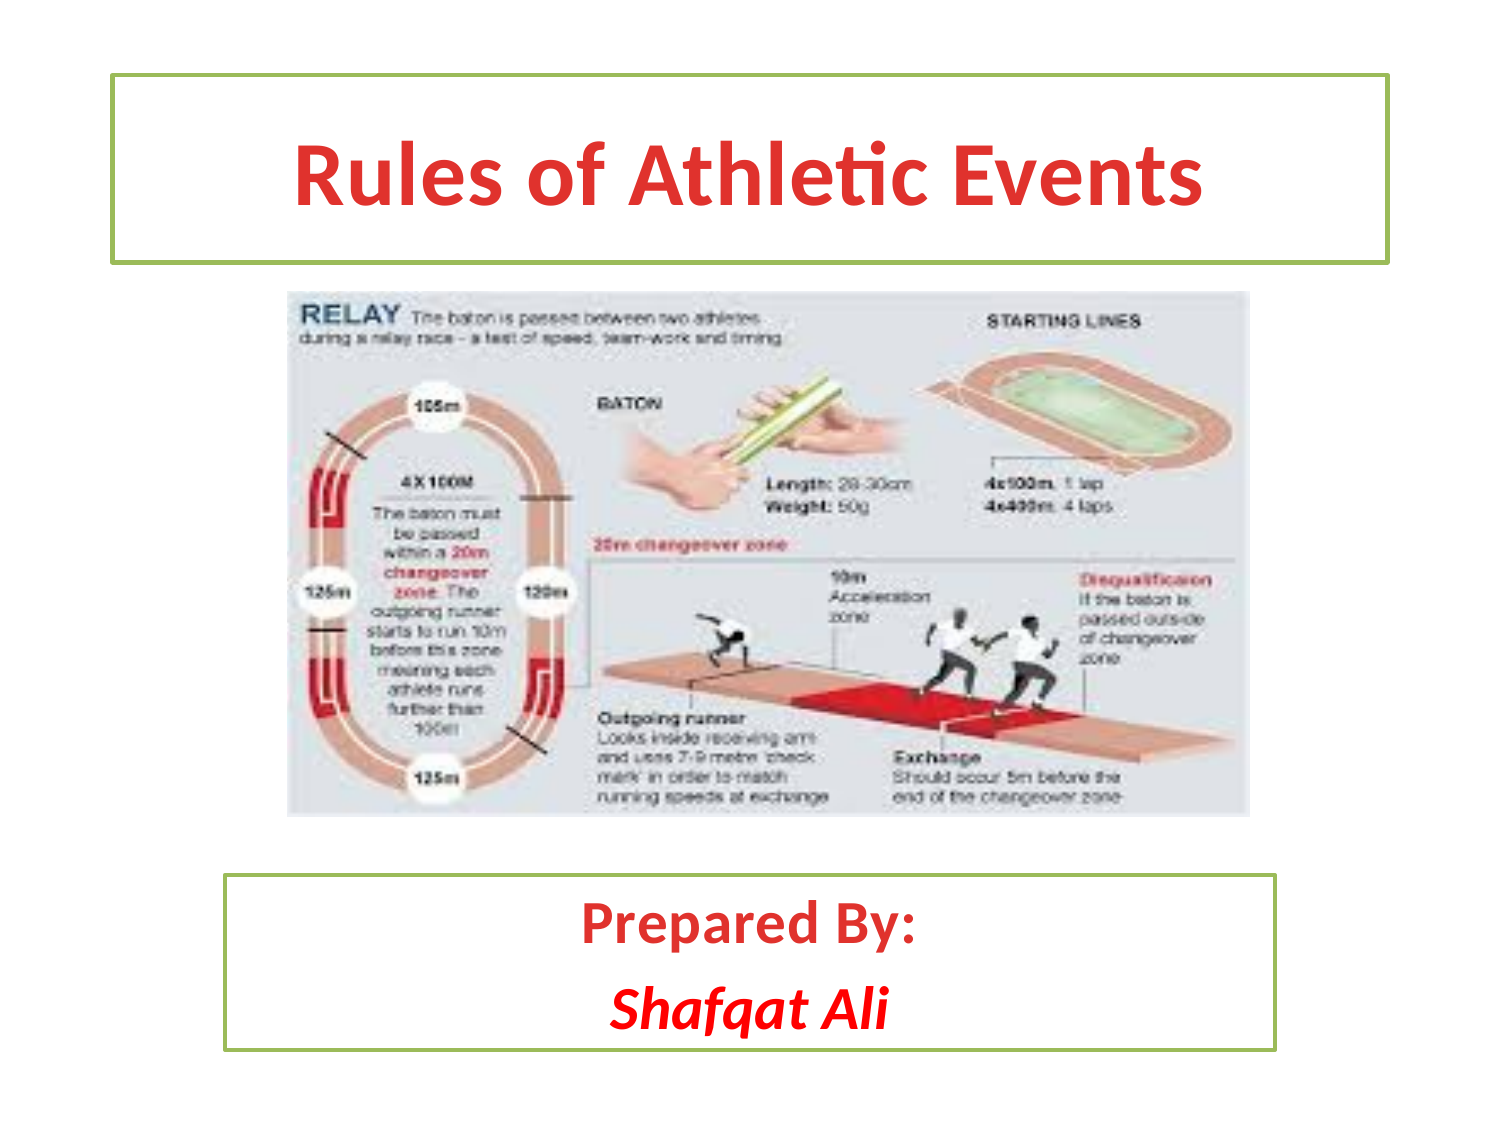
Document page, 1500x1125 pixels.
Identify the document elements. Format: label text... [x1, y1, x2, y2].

subtitle Prepared By: Shafqat Ali [223, 873, 1277, 1052]
title Rules of Athletic Events [110, 73, 1390, 265]
picture [287, 291, 1251, 817]
